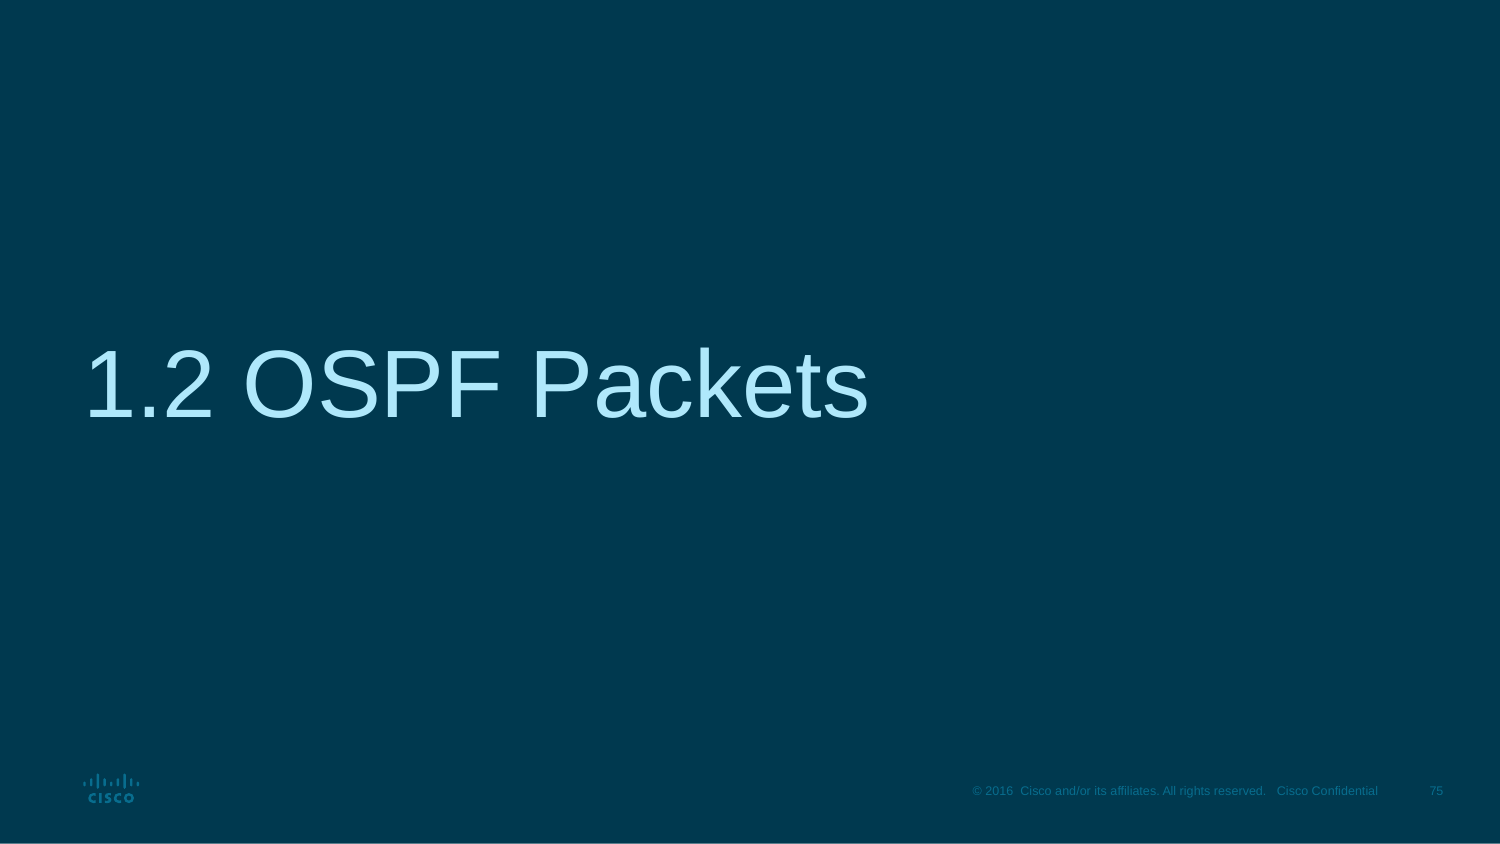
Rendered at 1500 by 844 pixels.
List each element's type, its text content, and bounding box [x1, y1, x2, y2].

title 1.2 OSPF Packets [68, 293, 1356, 446]
